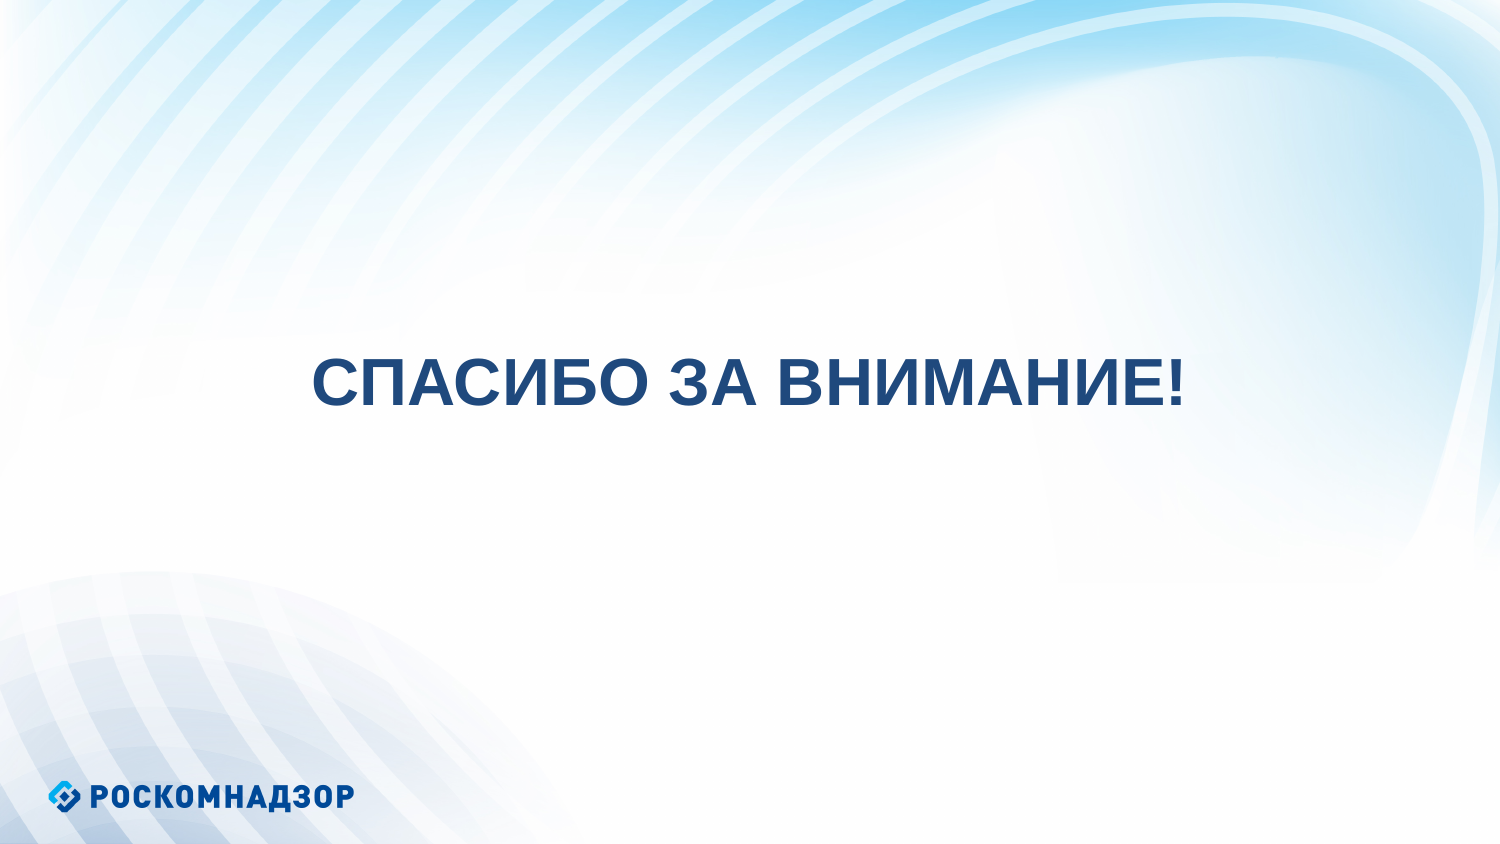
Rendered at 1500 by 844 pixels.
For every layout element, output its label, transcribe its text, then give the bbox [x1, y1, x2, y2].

title СПАСИБО ЗА ВНИМАНИЕ! [74, 33, 1426, 724]
picture [0, 0, 1500, 844]
